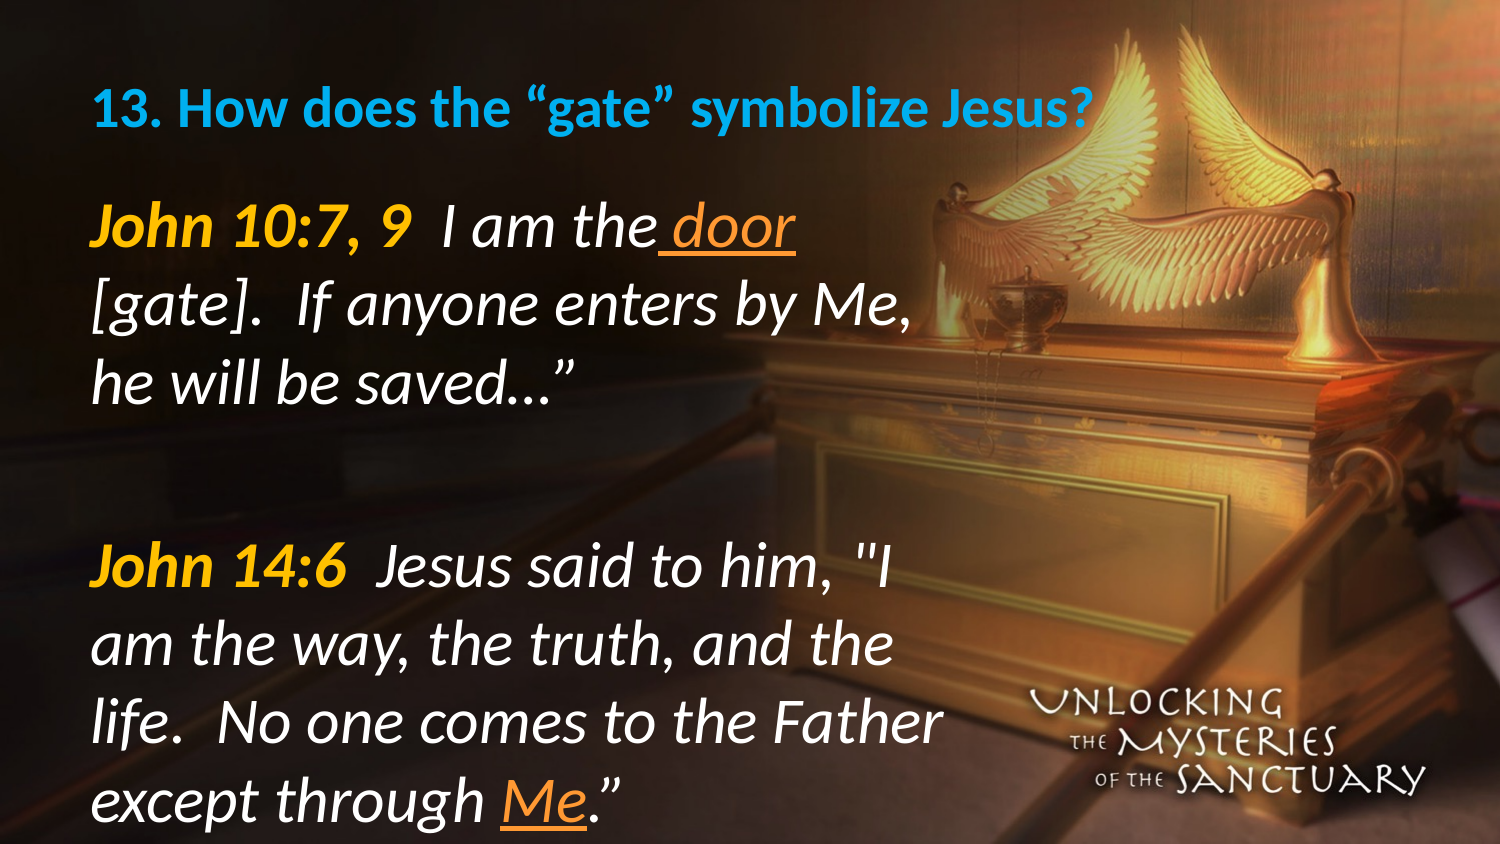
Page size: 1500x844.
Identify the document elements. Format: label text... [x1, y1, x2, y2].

title 13. How does the “gate” symbolize Jesus? [75, 33, 1425, 175]
picture [0, 0, 1500, 844]
list John 10:7, 9 I am the door [gate]. If anyone enters by Me, he will be saved…” John 14:6 Jesus said to him, "I am the way, the truth, and the life. No one comes to the Father except through Me.” [75, 174, 968, 844]
